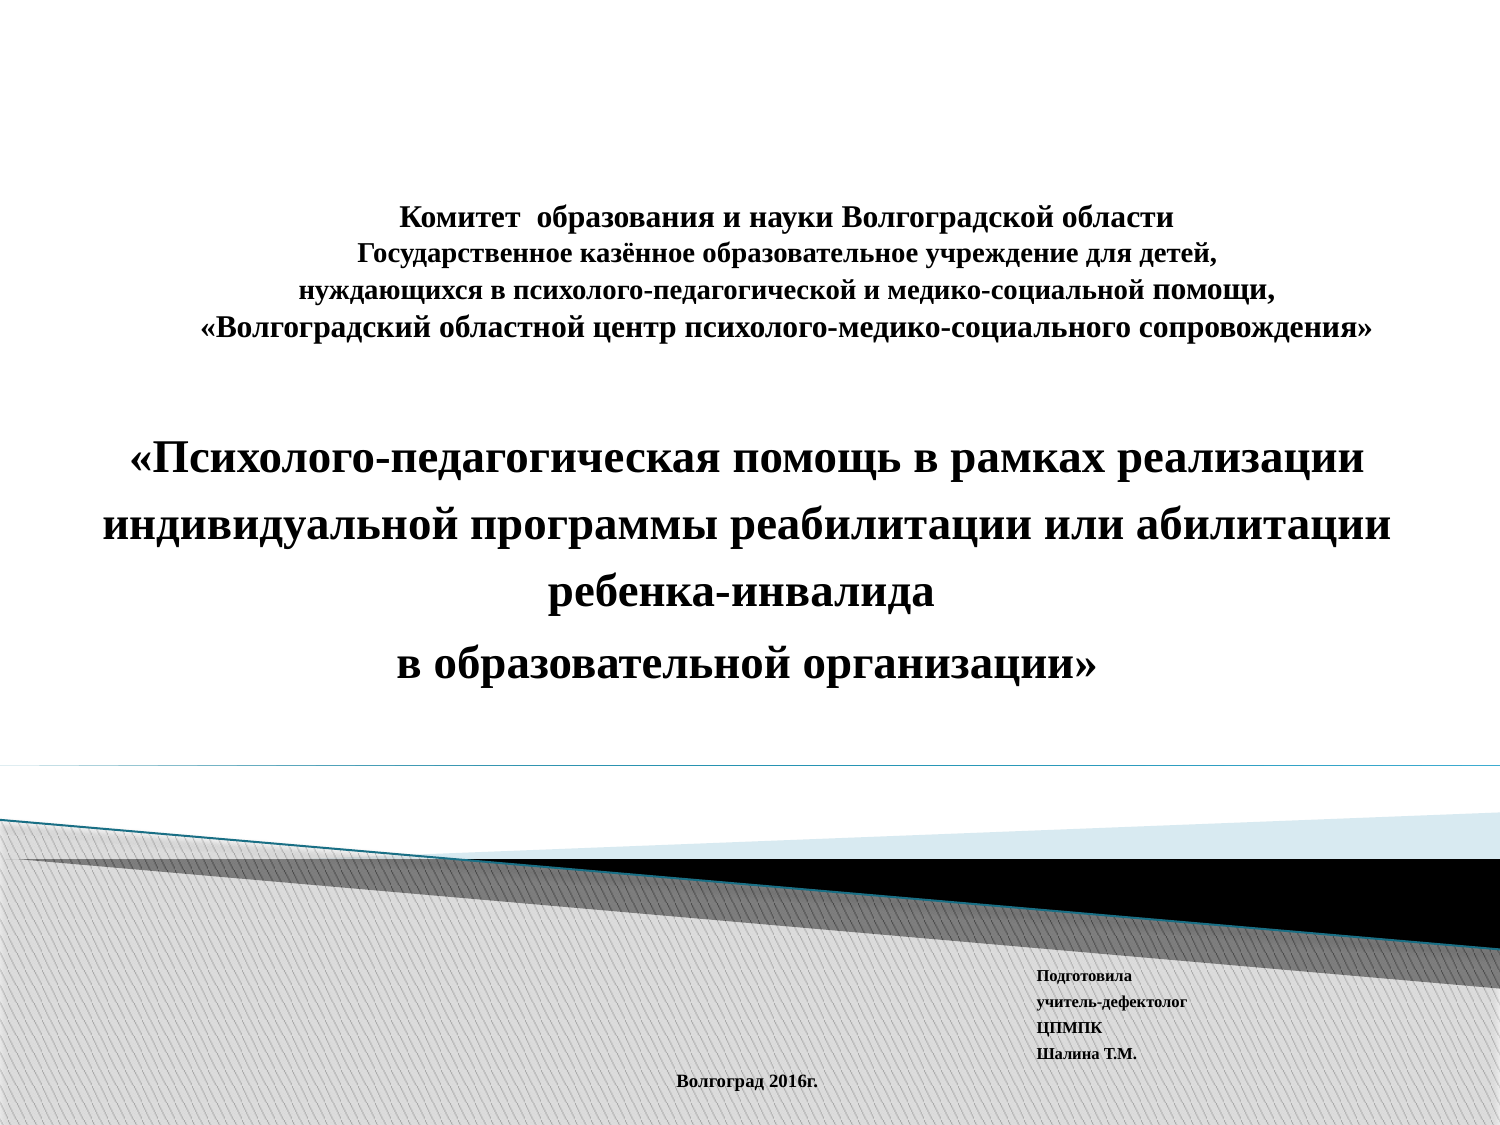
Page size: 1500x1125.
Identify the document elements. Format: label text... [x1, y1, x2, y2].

title Комитет образования и науки Волгоградской области Государственное казённое образовательное учреждение для детей, нуждающихся в психолого-педагогической и медико-социальной помощи, «Волгоградский областной центр психолого-медико-социального сопровождения» [82, 70, 1500, 375]
subtitle «Психолого-педагогическая помощь в рамках реализации индивидуальной программы реабилитации или абилитации ребенка-инвалида в образовательной организации» Подготовила учитель-дефектолог ЦПМПК Шалина Т.М. Волгоград 2016г. [0, 375, 1500, 1125]
